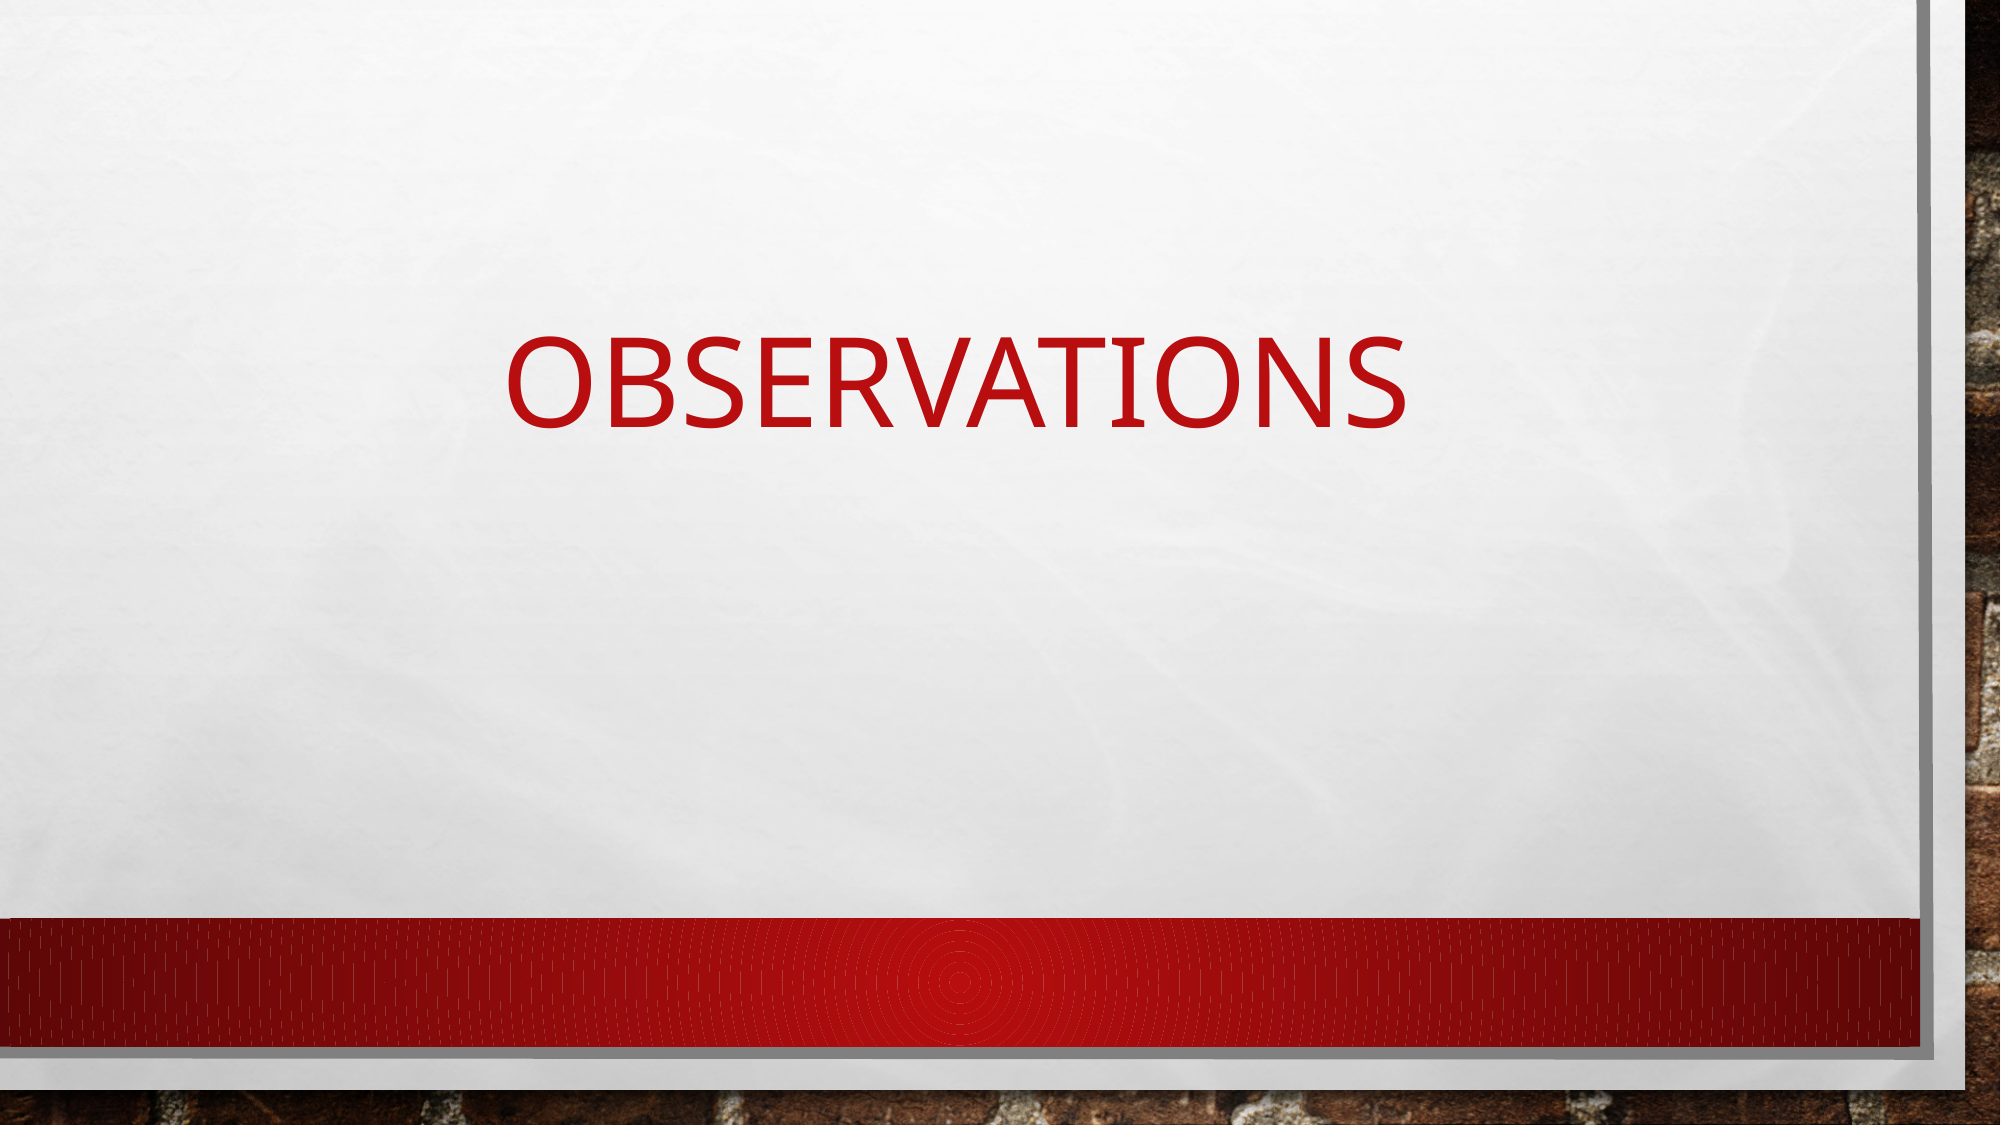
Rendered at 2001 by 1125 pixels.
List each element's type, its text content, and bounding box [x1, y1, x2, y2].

picture [0, 0, 2000, 1125]
title Observations [103, 292, 1810, 482]
